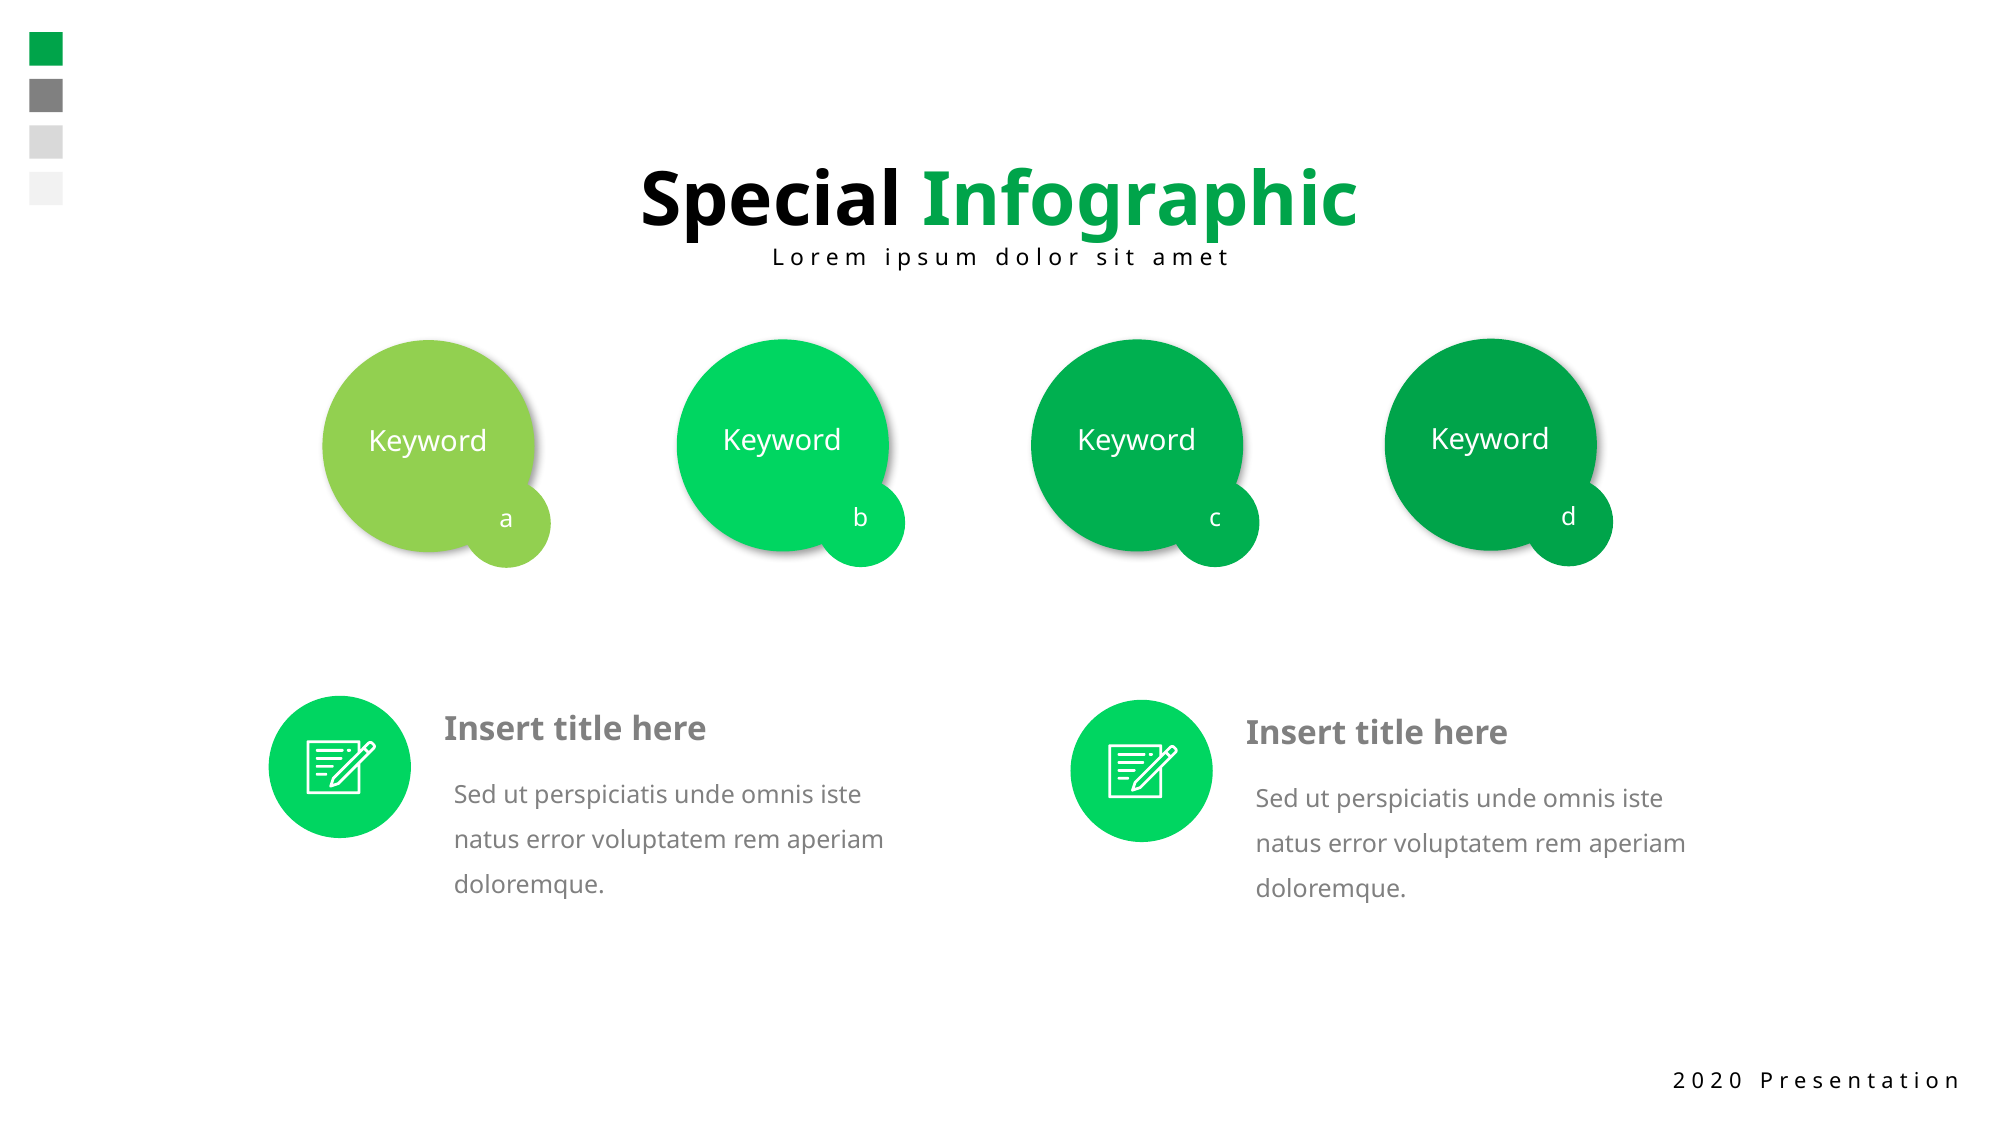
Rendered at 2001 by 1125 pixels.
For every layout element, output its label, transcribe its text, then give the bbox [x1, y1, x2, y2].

text_box c [1189, 494, 1241, 539]
text_box Keyword [343, 414, 513, 465]
text_box [1069, 698, 1214, 844]
text_box Keyword [1052, 413, 1222, 464]
text_box a [479, 494, 533, 540]
text_box Keyword [1405, 412, 1575, 463]
text_box [1030, 338, 1245, 553]
text_box 2020 Presentation [1599, 1059, 1974, 1101]
text_box [267, 694, 412, 840]
text_box Sed ut perspiciatis unde omnis iste natus error voluptatem rem aperiam doloremque. [439, 756, 930, 906]
text_box [675, 338, 890, 553]
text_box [1108, 744, 1178, 799]
text_box [461, 478, 552, 569]
text_box [1383, 337, 1598, 552]
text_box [555, 142, 1445, 279]
text_box b [833, 494, 888, 539]
text_box Insert title here [1231, 703, 1524, 759]
text_box d [1541, 493, 1596, 539]
text_box Sed ut perspiciatis unde omnis iste natus error voluptatem rem aperiam doloremque. [1240, 760, 1732, 910]
text_box Insert title here [429, 699, 722, 754]
text_box [321, 339, 536, 554]
text_box [815, 477, 907, 569]
text_box [1523, 476, 1615, 568]
text_box Keyword [697, 413, 867, 464]
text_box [306, 740, 376, 795]
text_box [29, 32, 63, 206]
text_box [1169, 477, 1261, 569]
